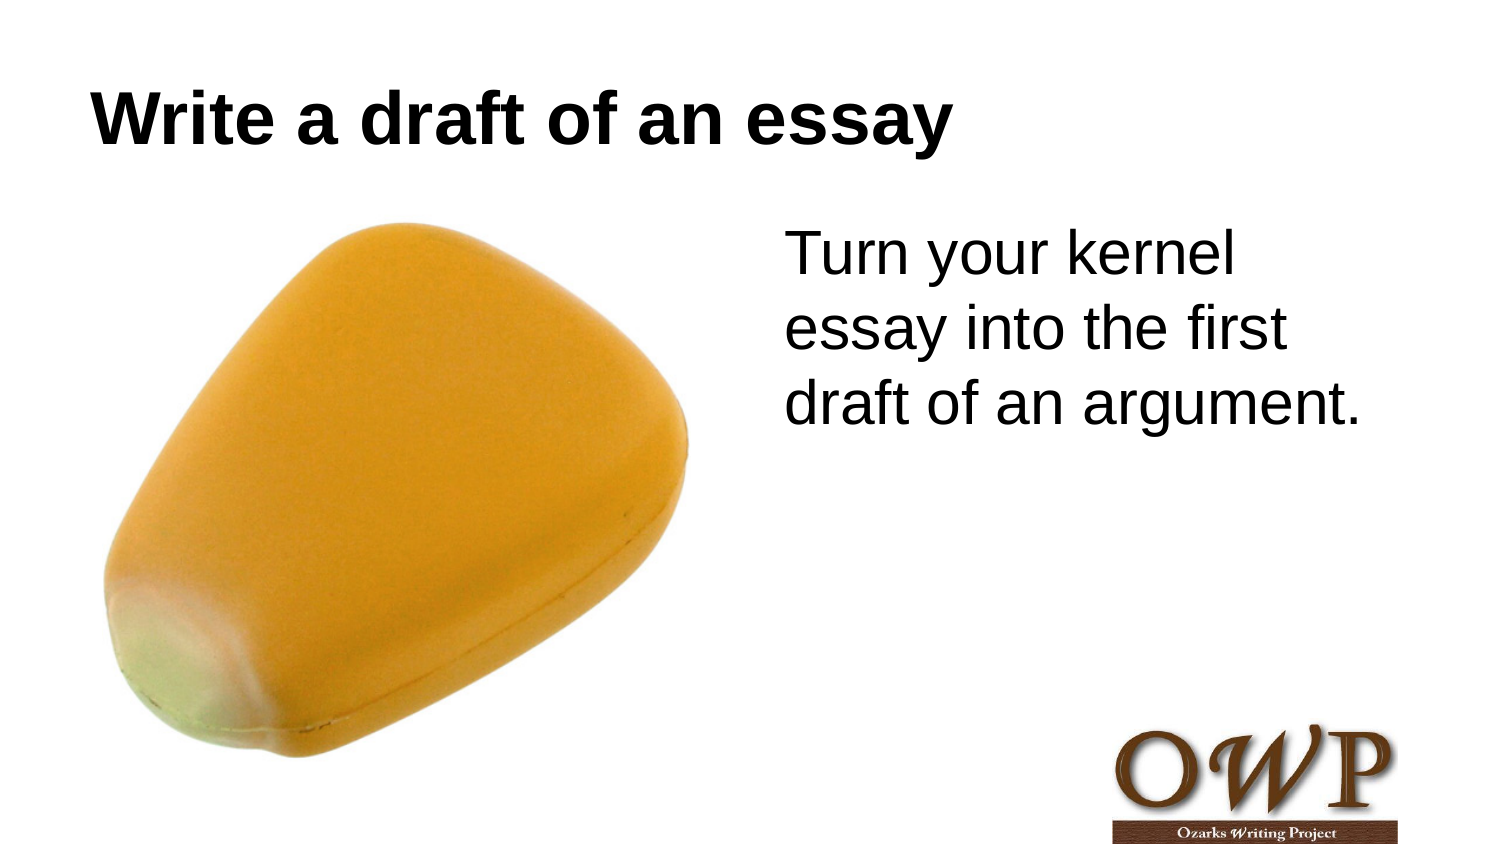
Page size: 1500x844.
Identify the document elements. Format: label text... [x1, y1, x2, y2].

title Write a draft of an essay [75, 33, 1425, 175]
picture [1112, 717, 1399, 844]
list Turn your kernel essay into the first draft of an argument. [769, 196, 1425, 808]
picture [102, 196, 691, 786]
